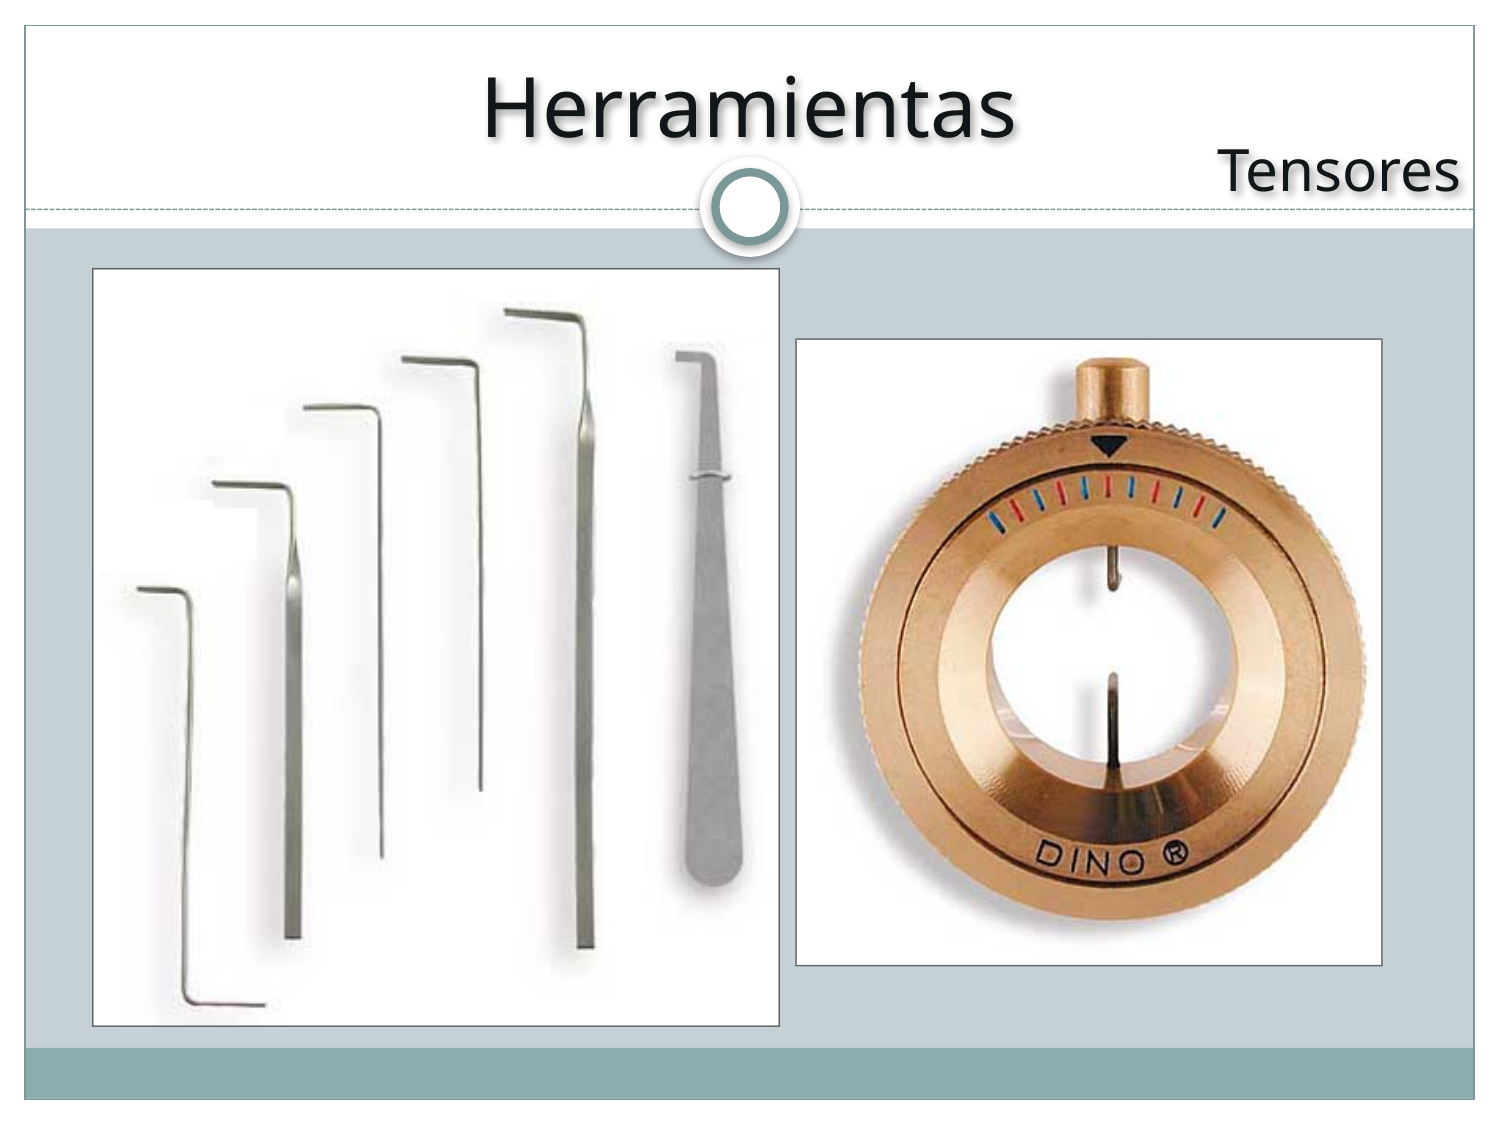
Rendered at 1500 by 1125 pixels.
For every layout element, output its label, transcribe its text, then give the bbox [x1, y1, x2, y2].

title Herramientas [49, 37, 1450, 162]
text_box Tensores [984, 105, 1477, 211]
picture [93, 269, 779, 1026]
picture [796, 339, 1382, 966]
